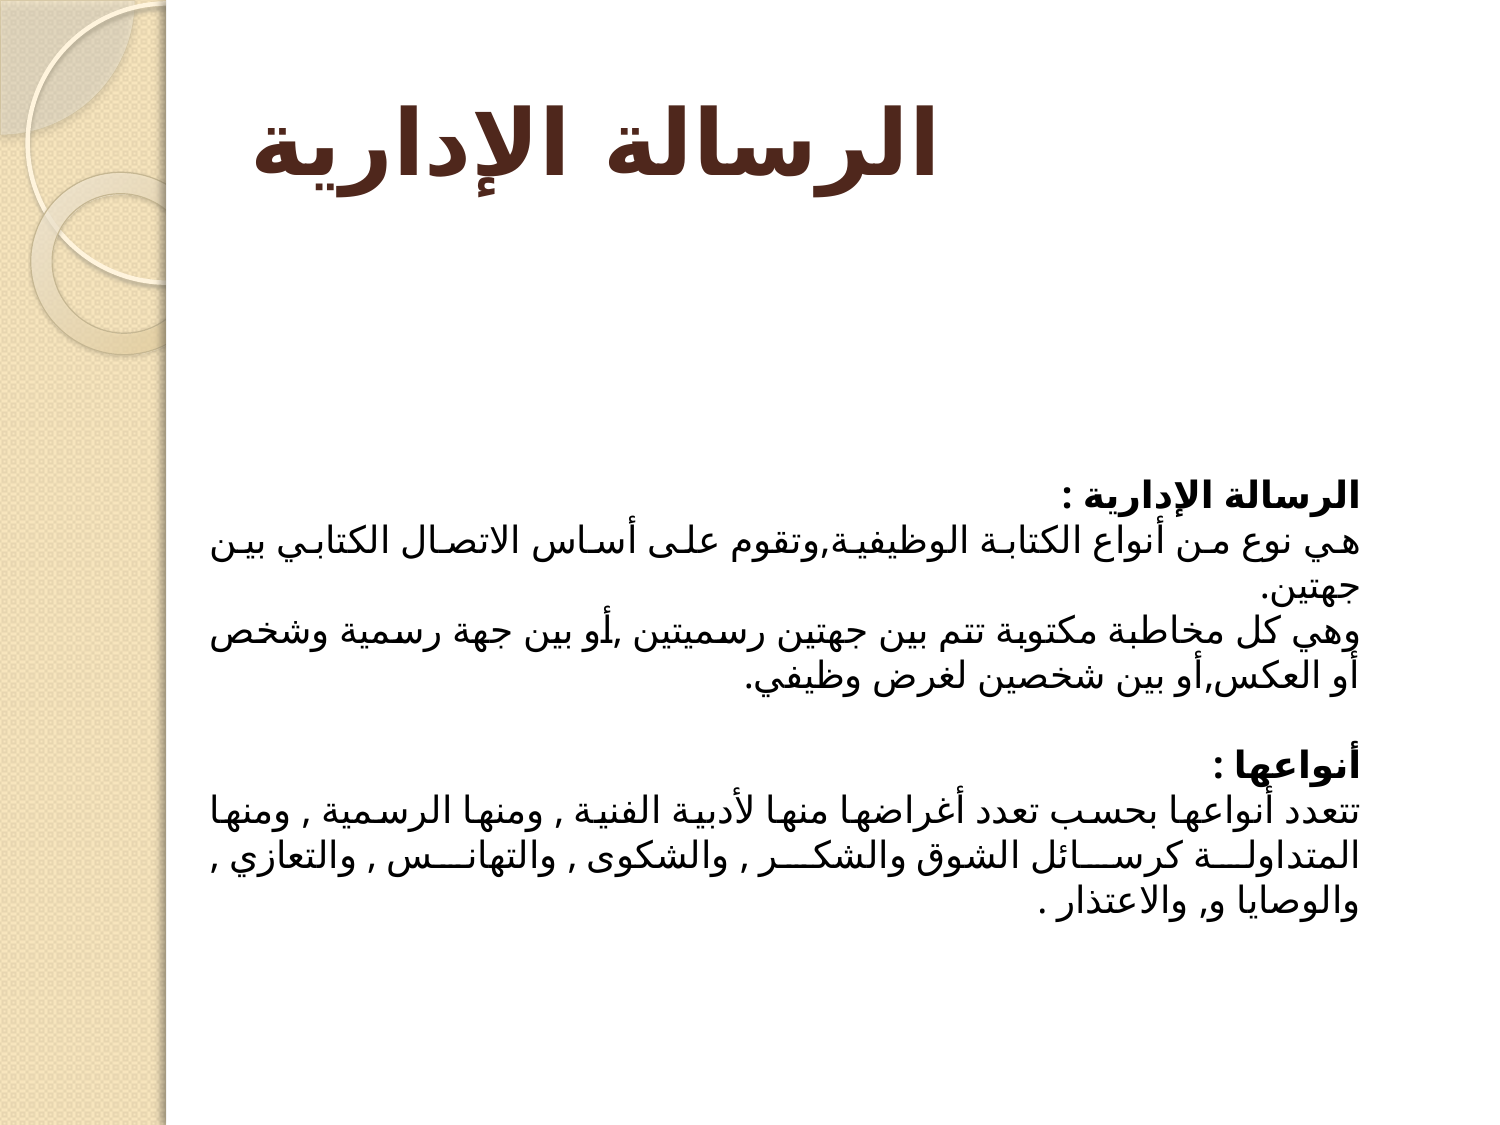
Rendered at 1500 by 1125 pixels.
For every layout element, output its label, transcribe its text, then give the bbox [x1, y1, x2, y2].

title الرسالة الإدارية [235, 45, 1466, 233]
text_box الرسالة الإدارية : هي نوع من أنواع الكتابة الوظيفية,وتقوم على أساس الاتصال الكتابي بين جهتين. وهي كل مخاطبة مكتوبة تتم بين جهتين رسميتين ,أو بين جهة رسمية وشخص أو العكس,أو بين شخصين لغرض وظيفي. أنواعها : تتعدد أنواعها بحسب تعدد أغراضها منها لأدبية الفنية , ومنها الرسمية , ومنها المتداولة كرسائل الشوق والشكر , والشكوى , والتهانس , والتعازي , والوصايا و, والاعتذار . [194, 463, 1376, 1019]
